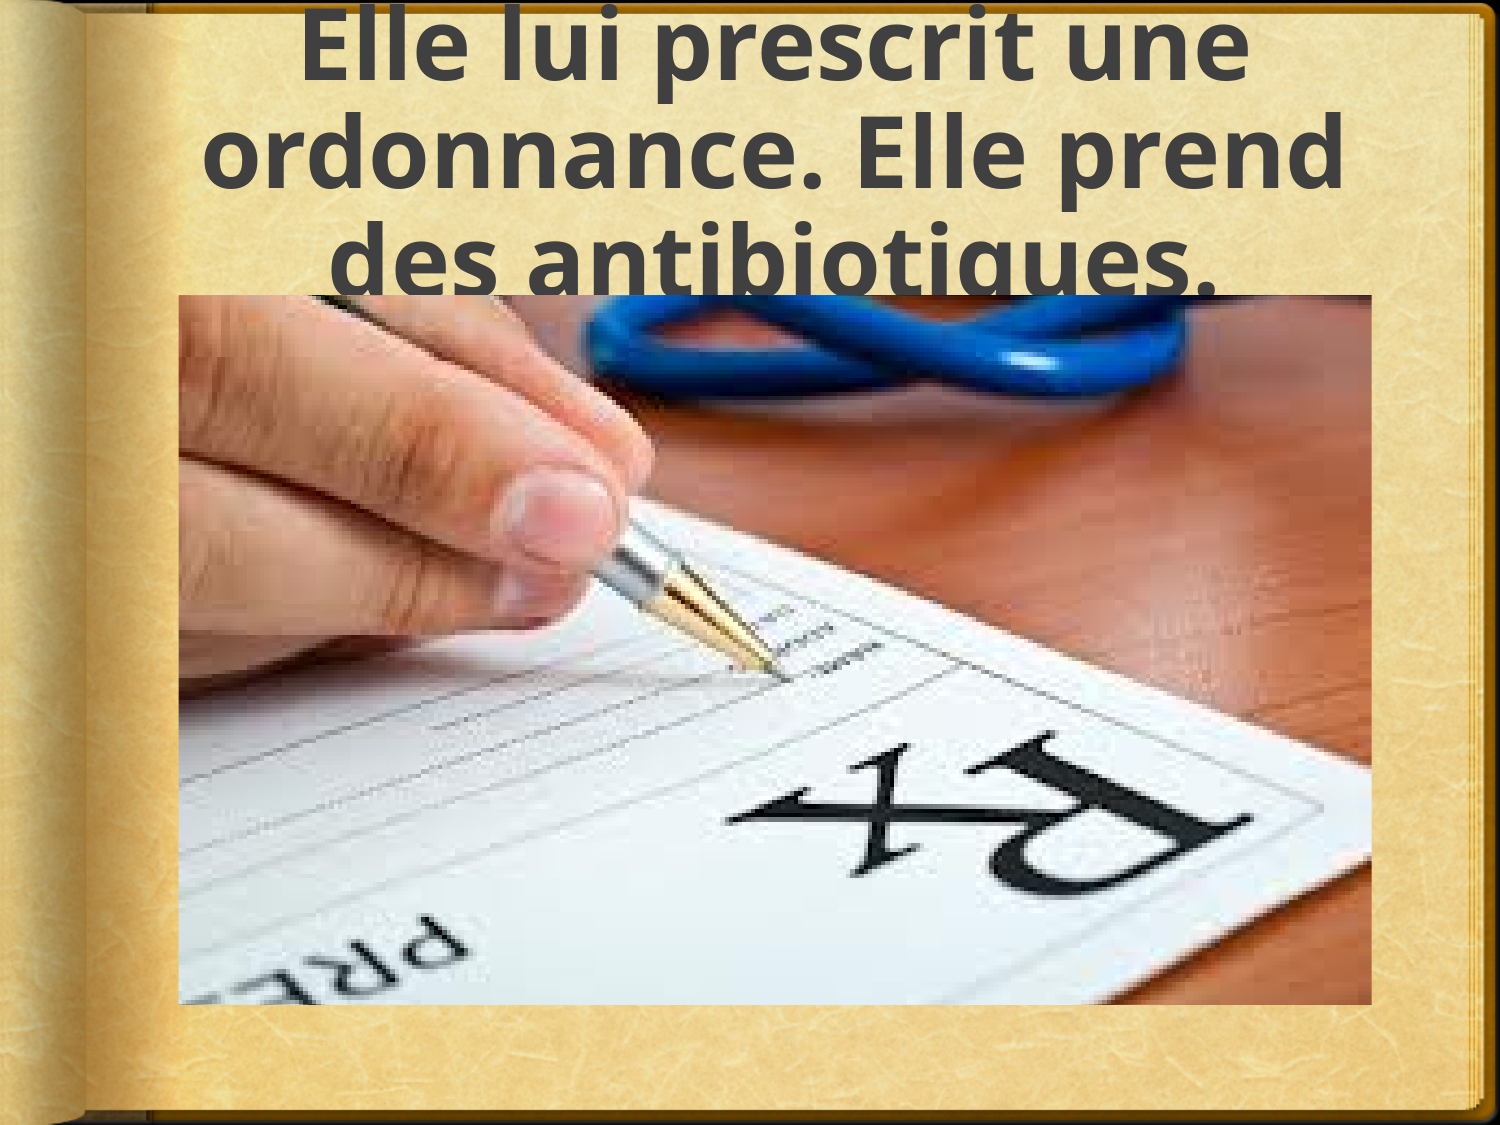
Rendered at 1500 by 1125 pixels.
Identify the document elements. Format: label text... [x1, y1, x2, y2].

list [177, 294, 1373, 1006]
title Elle lui prescrit une ordonnance. Elle prend des antibiotiques. [178, 45, 1372, 265]
picture [0, 0, 1500, 1125]
